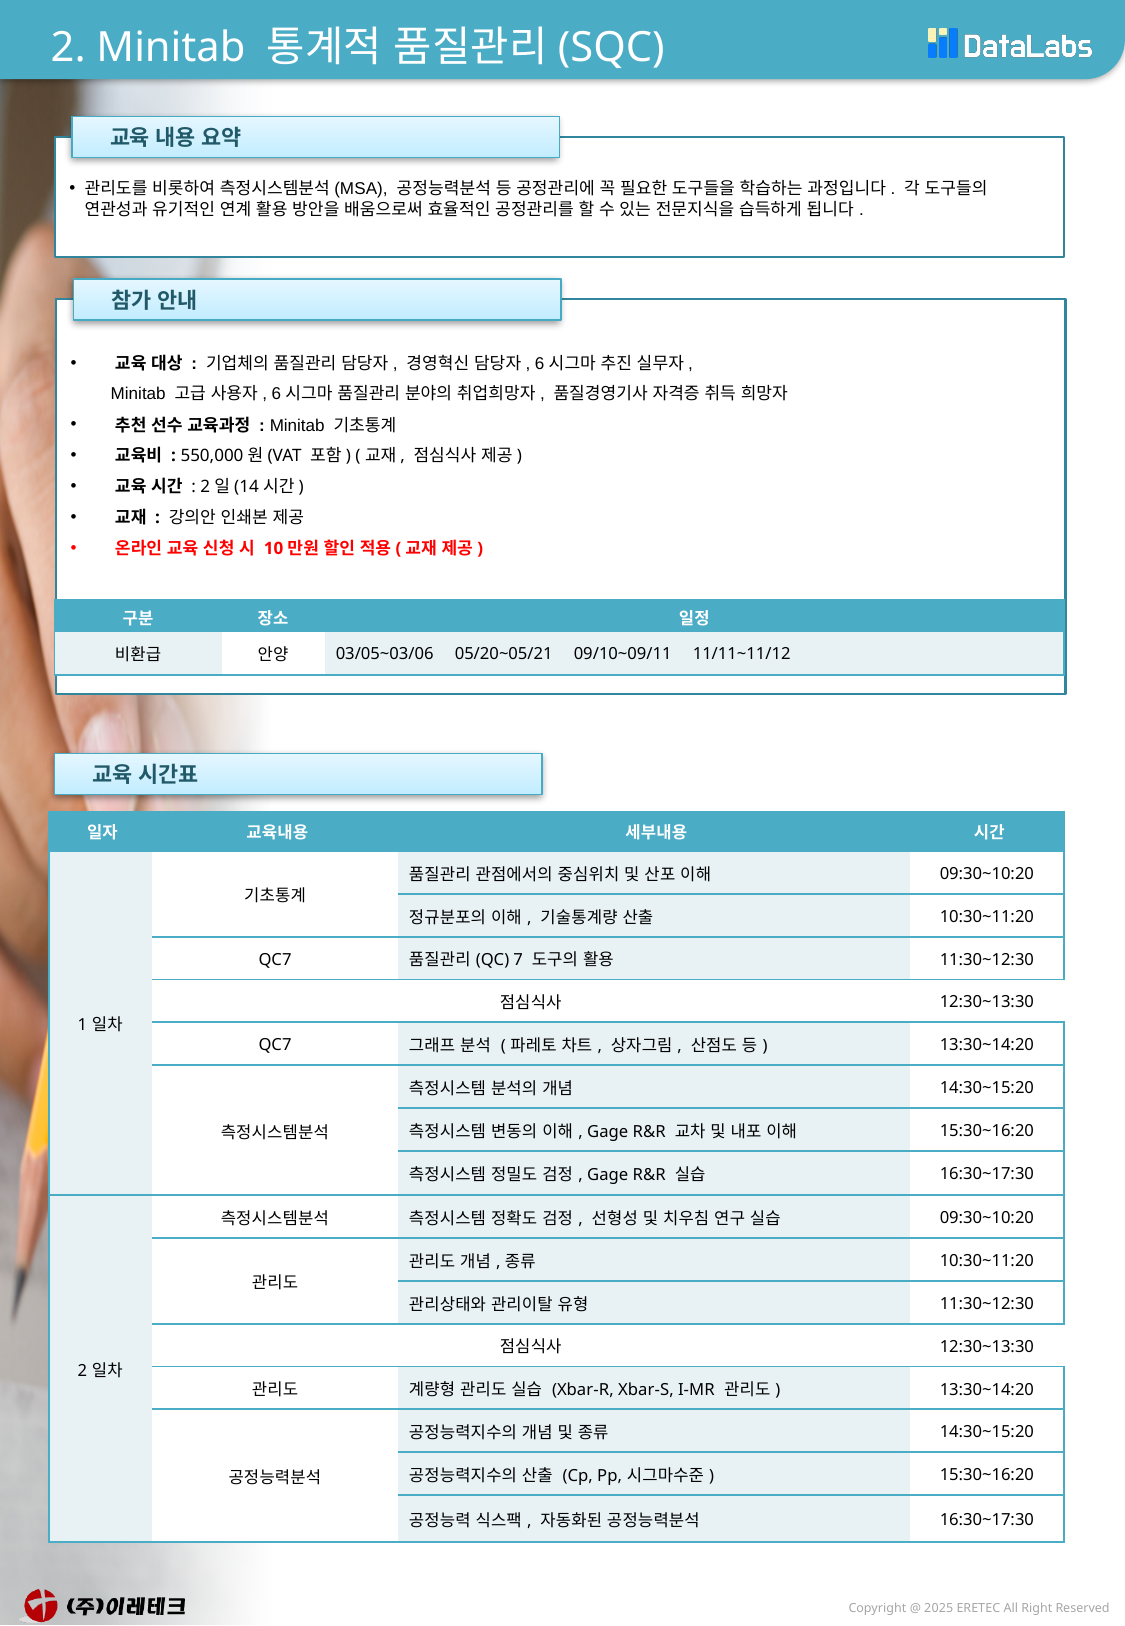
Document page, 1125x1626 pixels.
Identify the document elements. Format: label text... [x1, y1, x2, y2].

table_cell 기초통계 [152, 852, 398, 936]
table_cell 측정시스템 정밀도 검정, Gage R&R 실습 [398, 1152, 910, 1194]
text_box 교육 대상 : 기업체의 품질관리 담당자, 경영혁신 담당자, 6시그마 추진 실무자, Minitab 고급 사용자, 6시그마 품질관리 분야의 취업희망자, 품질경영기사 자격증 취득 희망자 추천 선수 교육과정 : Minitab 기초통계 교육비 : 550,000원(VAT 포함) (교재, 점심식사 제공) 교육 시간 : 2일(14시간) 교재 : 강의안 인쇄본 제공 온라인 교육 신청 시 10만원 할인 적용(교재 제공) [55, 334, 1066, 566]
table_cell 16:30~17:30 [910, 1496, 1063, 1541]
text_box 교육 내용 요약 [71, 116, 560, 158]
table_header 장소 [222, 601, 325, 630]
table_cell QC7 [152, 1023, 398, 1064]
text_box 참가 안내 [73, 278, 562, 321]
table_cell 품질관리(QC) 7 도구의 활용 [398, 938, 910, 979]
table_cell 03/05~03/06 05/20~05/21 09/10~09/11 11/11~11/12 [325, 632, 1063, 674]
table_cell 비환급 [55, 632, 222, 674]
table_cell 품질관리 관점에서의 중심위치 및 산포 이해 [398, 852, 910, 893]
text_box [53, 135, 1066, 259]
table_cell 측정시스템 정확도 검정, 선형성 및 치우침 연구 실습 [398, 1196, 910, 1237]
text_box [54, 297, 1068, 696]
table_cell 정규분포의 이해, 기술통계량 산출 [398, 895, 910, 936]
table_cell 공정능력 식스팩, 자동화된 공정능력분석 [398, 1496, 910, 1541]
table_cell 2일차 [50, 1196, 152, 1541]
table_cell 안양 [222, 632, 325, 674]
table_cell 공정능력지수의 산출 (Cp, Pp,시그마수준) [398, 1453, 910, 1494]
table_cell 관리상태와 관리이탈 유형 [398, 1282, 910, 1323]
table_header 교육내용 [152, 813, 398, 850]
table_cell QC7 [152, 938, 398, 979]
table_cell 측정시스템분석 [152, 1196, 398, 1237]
table_cell 11:30~12:30 [910, 938, 1063, 979]
table_cell 13:30~14:20 [910, 1367, 1063, 1408]
text_box 관리도를 비롯하여 측정시스템분석(MSA), 공정능력분석 등 공정관리에 꼭 필요한 도구들을 학습하는 과정입니다. 각 도구들의 연관성과 유기적인 연계 활용 방안을 배움으로써 효율적인 공정관리를 할 수 있는 전문지식을 습득하게 됩니다. [54, 170, 1065, 227]
table_cell 12:30~13:30 [910, 980, 1064, 1021]
table_cell 11:30~12:30 [910, 1282, 1063, 1323]
table_cell 관리도 [152, 1239, 398, 1323]
table_cell 공정능력지수의 개념 및 종류 [398, 1410, 910, 1451]
table_cell 관리도 개념,종류 [398, 1239, 910, 1280]
table_cell 측정시스템 분석의 개념 [398, 1066, 910, 1107]
table_cell 14:30~15:20 [910, 1410, 1063, 1451]
table_cell 15:30~16:20 [910, 1453, 1063, 1494]
table_header 일정 [325, 601, 1063, 630]
table_header 시간 [910, 813, 1063, 850]
table_cell 계량형 관리도 실습 (Xbar-R, Xbar-S, I-MR 관리도) [398, 1367, 910, 1408]
table_cell 10:30~11:20 [910, 895, 1063, 936]
table_cell 1일차 [50, 852, 152, 1194]
table_cell 14:30~15:20 [910, 1066, 1063, 1107]
table_cell 그래프 분석 (파레토 차트, 상자그림, 산점도 등) [398, 1023, 910, 1064]
title 2. Minitab 통계적 품질관리(SQC) [35, 9, 1049, 80]
table_cell 15:30~16:20 [910, 1109, 1063, 1150]
table_cell 09:30~10:20 [910, 852, 1063, 893]
table_header 일자 [50, 813, 152, 850]
table_cell 점심식사 [152, 980, 910, 1021]
table_cell 공정능력분석 [152, 1410, 398, 1541]
picture [0, 23, 1125, 1625]
table_cell 관리도 [152, 1367, 398, 1408]
text_box 교육 시간표 [54, 753, 543, 795]
table_cell 16:30~17:30 [910, 1152, 1063, 1194]
table_cell 점심식사 [152, 1325, 910, 1366]
table_cell 측정시스템분석 [152, 1066, 398, 1194]
table_cell 13:30~14:20 [910, 1023, 1063, 1064]
table_cell 09:30~10:20 [910, 1196, 1063, 1237]
table_cell 10:30~11:20 [910, 1239, 1063, 1280]
table_header 구분 [55, 601, 222, 630]
table_header 세부내용 [398, 813, 910, 850]
table_cell 측정시스템 변동의 이해, Gage R&R 교차 및 내포 이해 [398, 1109, 910, 1150]
table_cell 12:30~13:30 [910, 1325, 1064, 1366]
